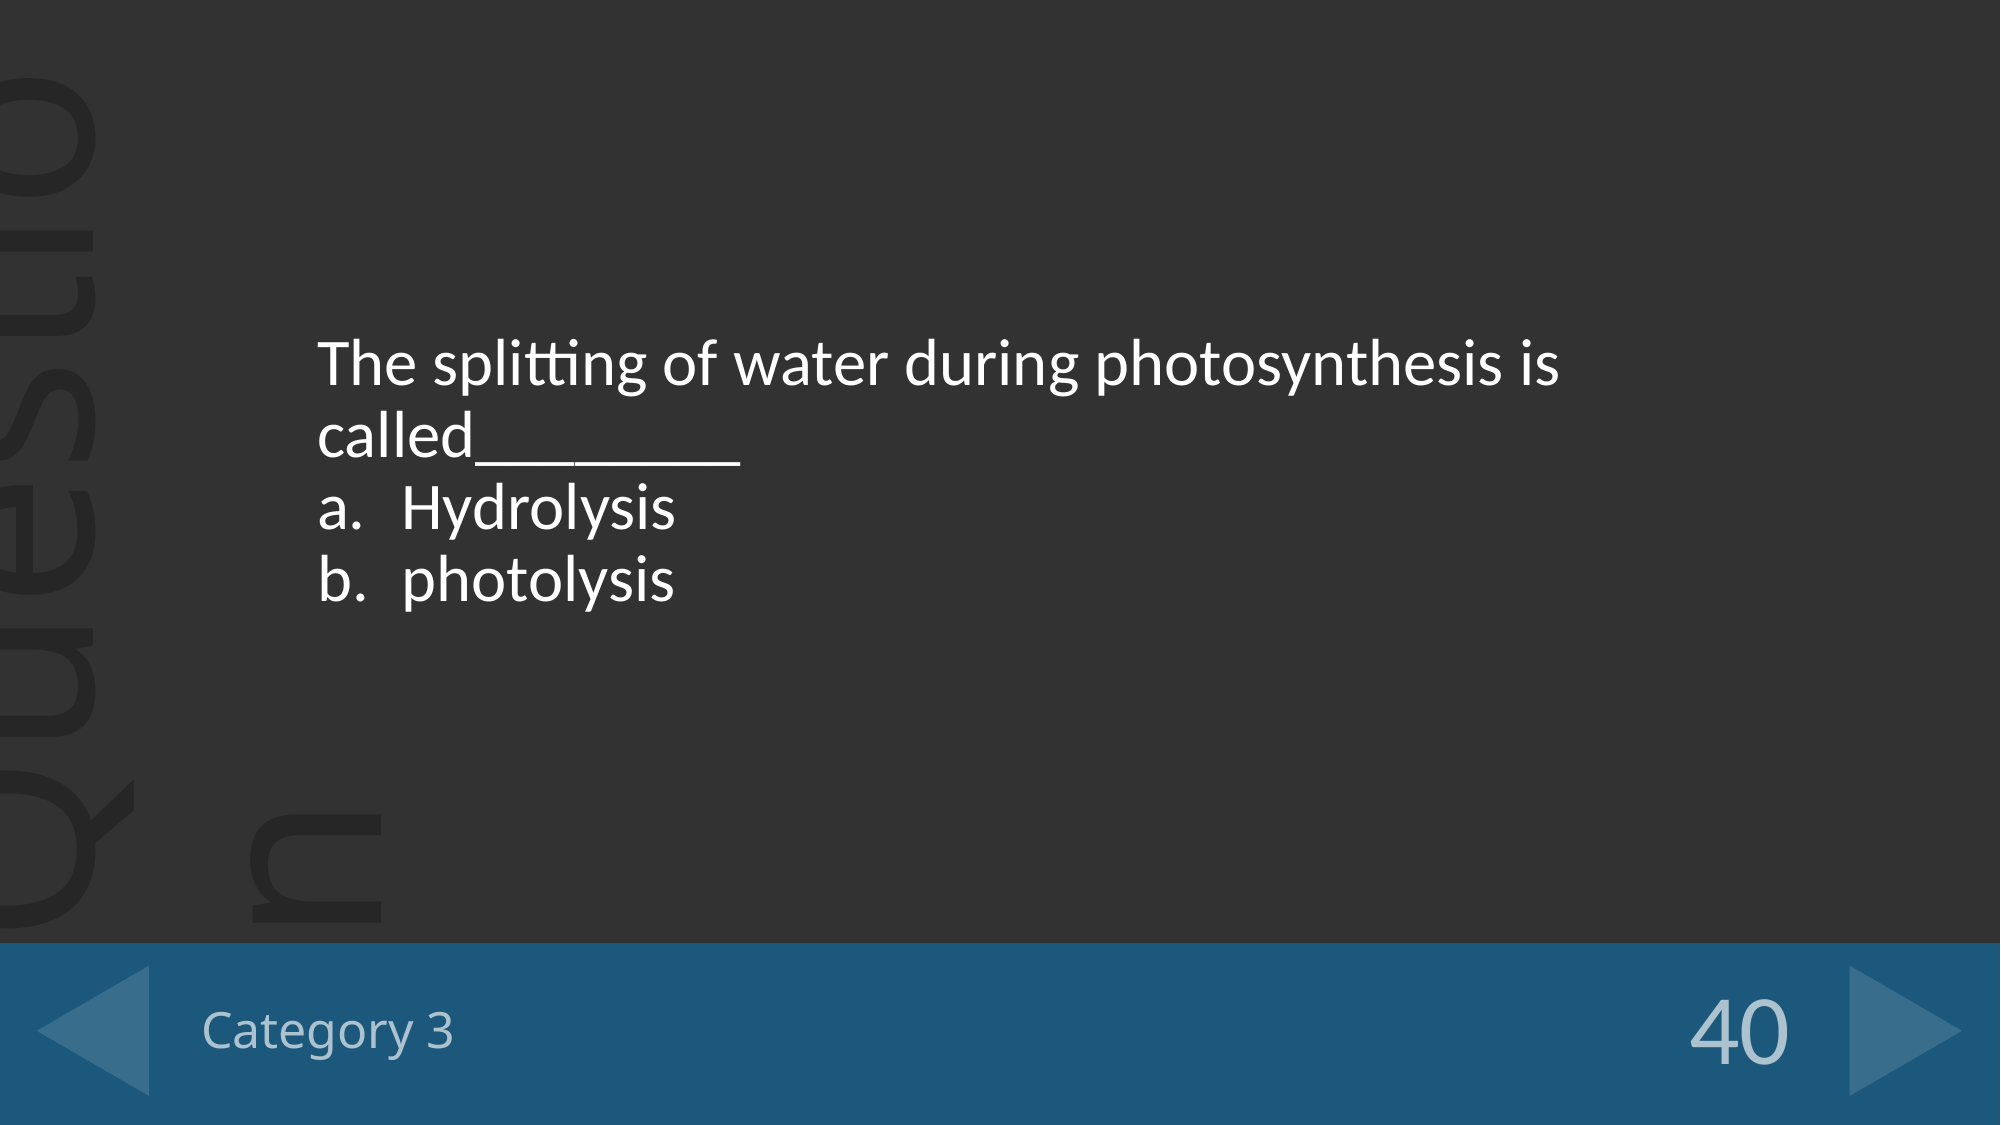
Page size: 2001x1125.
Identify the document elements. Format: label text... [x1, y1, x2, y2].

title Category 3 [185, 967, 1494, 1097]
list 40 [1494, 967, 1806, 1097]
list The splitting of water during photosynthesis is called________ Hydrolysis photolysis [302, 307, 1760, 636]
